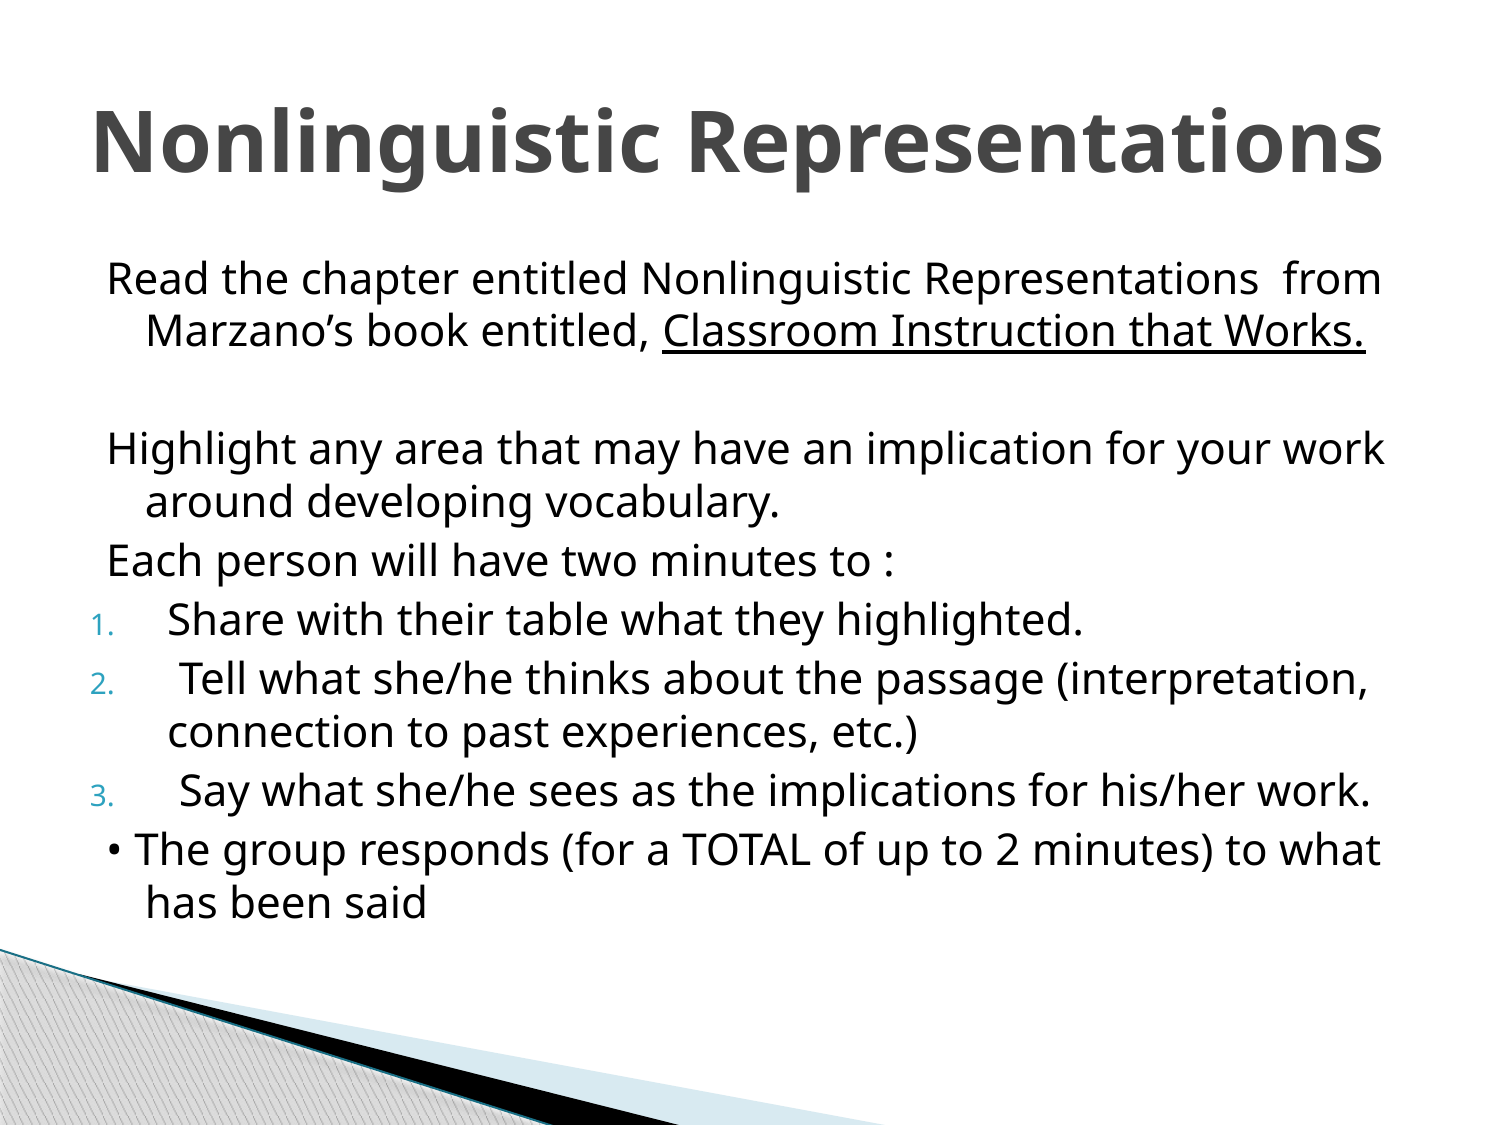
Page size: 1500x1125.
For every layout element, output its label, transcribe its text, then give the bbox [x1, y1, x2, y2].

list Read the chapter entitled Nonlinguistic Representations from Marzano’s book entitled, Classroom Instruction that Works. Highlight any area that may have an implication for your work around developing vocabulary. Each person will have two minutes to : Share with their table what they highlighted. Tell what she/he thinks about the passage (interpretation, connection to past experiences, etc.) Say what she/he sees as the implications for his/her work. • The group responds (for a TOTAL of up to 2 minutes) to what has been said [75, 243, 1425, 986]
title Nonlinguistic Representations [75, 45, 1425, 233]
